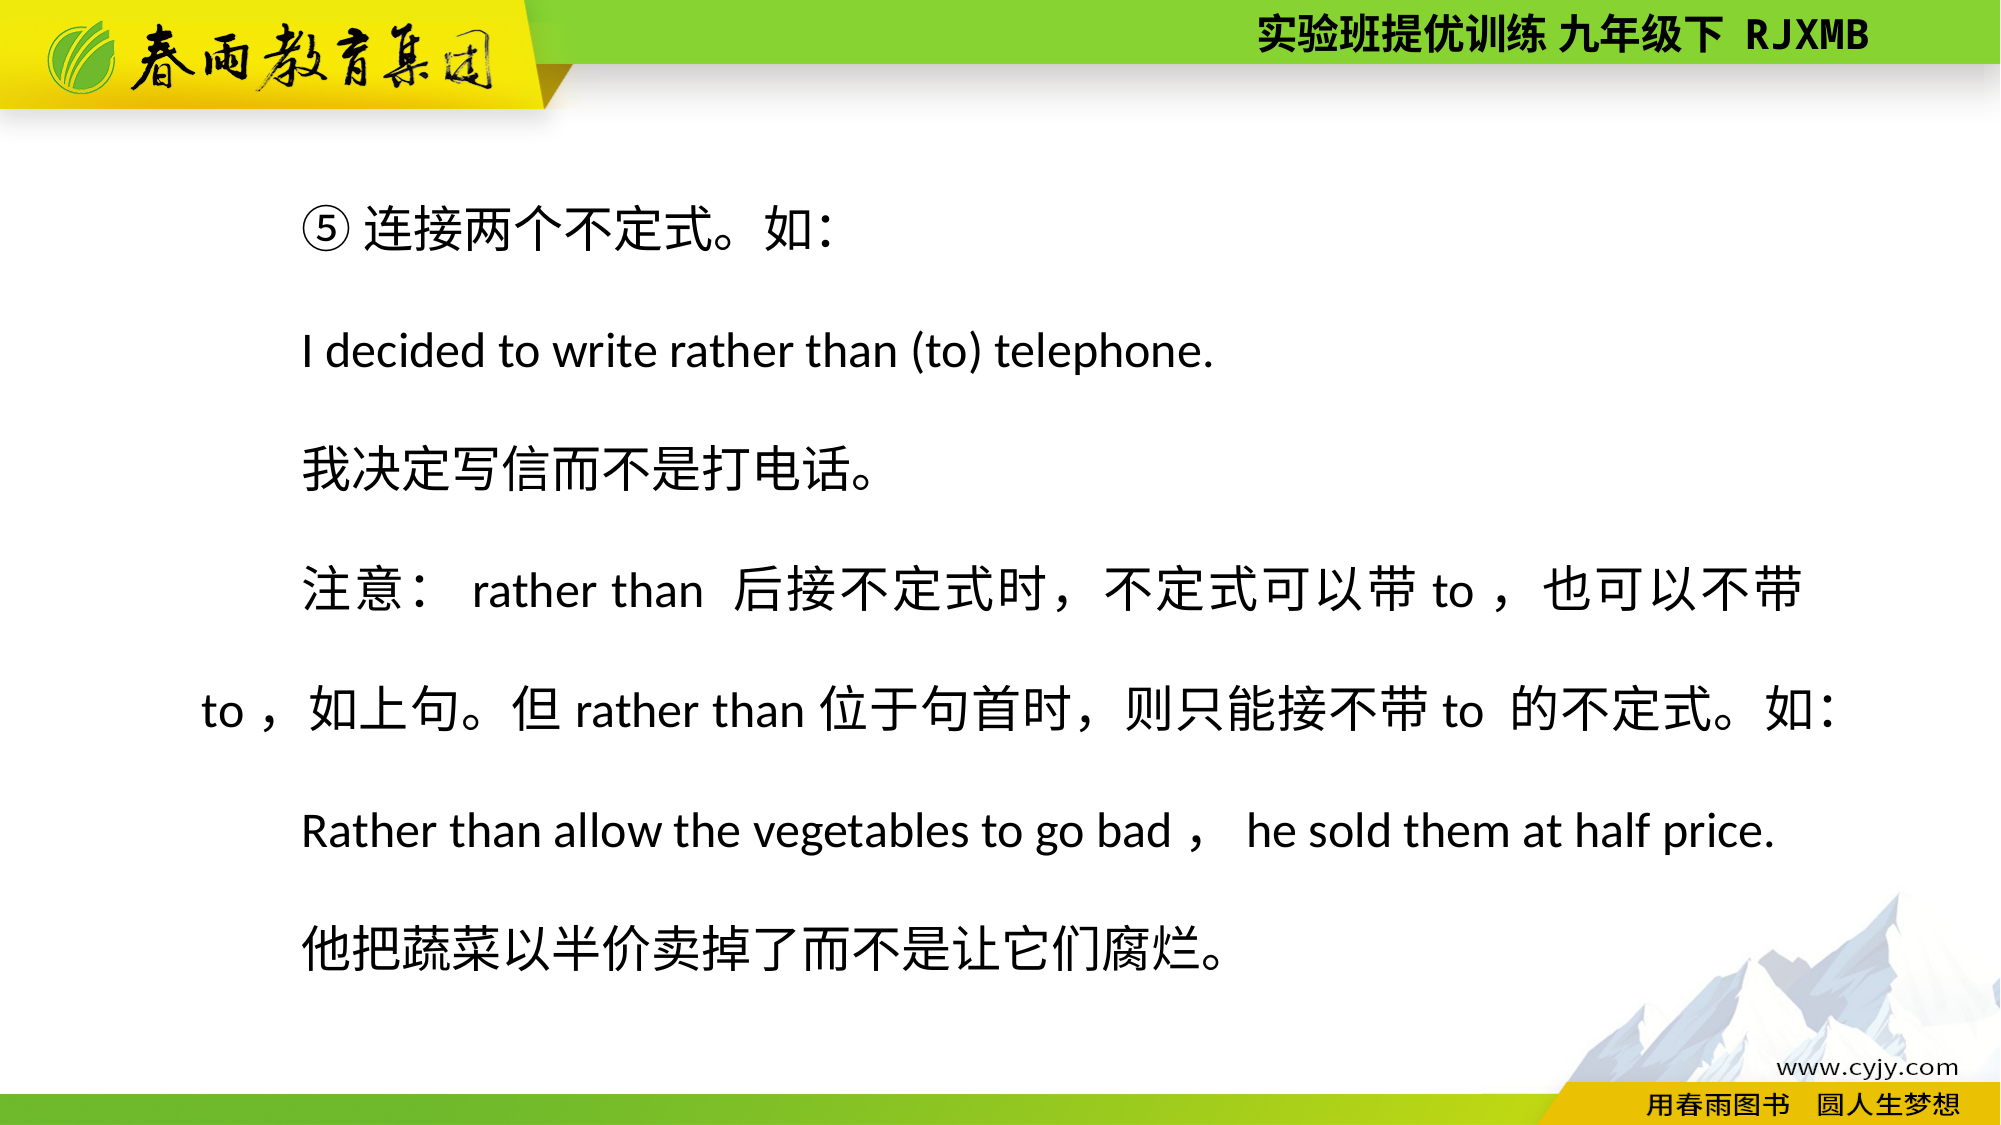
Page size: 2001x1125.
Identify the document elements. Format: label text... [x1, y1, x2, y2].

text_box ⑤连接两个不定式。如： I decided to write rather than (to) telephone. 我决定写信而不是打电话。 注意：rather than 后接不定式时，不定式可以带to，也可以不带to，如上句。但rather than位于句首时，则只能接不带to 的不定式。如： Rather than allow the vegetables to go bad，he sold them at half price. 他把蔬菜以半价卖掉了而不是让它们腐烂。 [187, 129, 1830, 985]
picture [0, 0, 2001, 1125]
